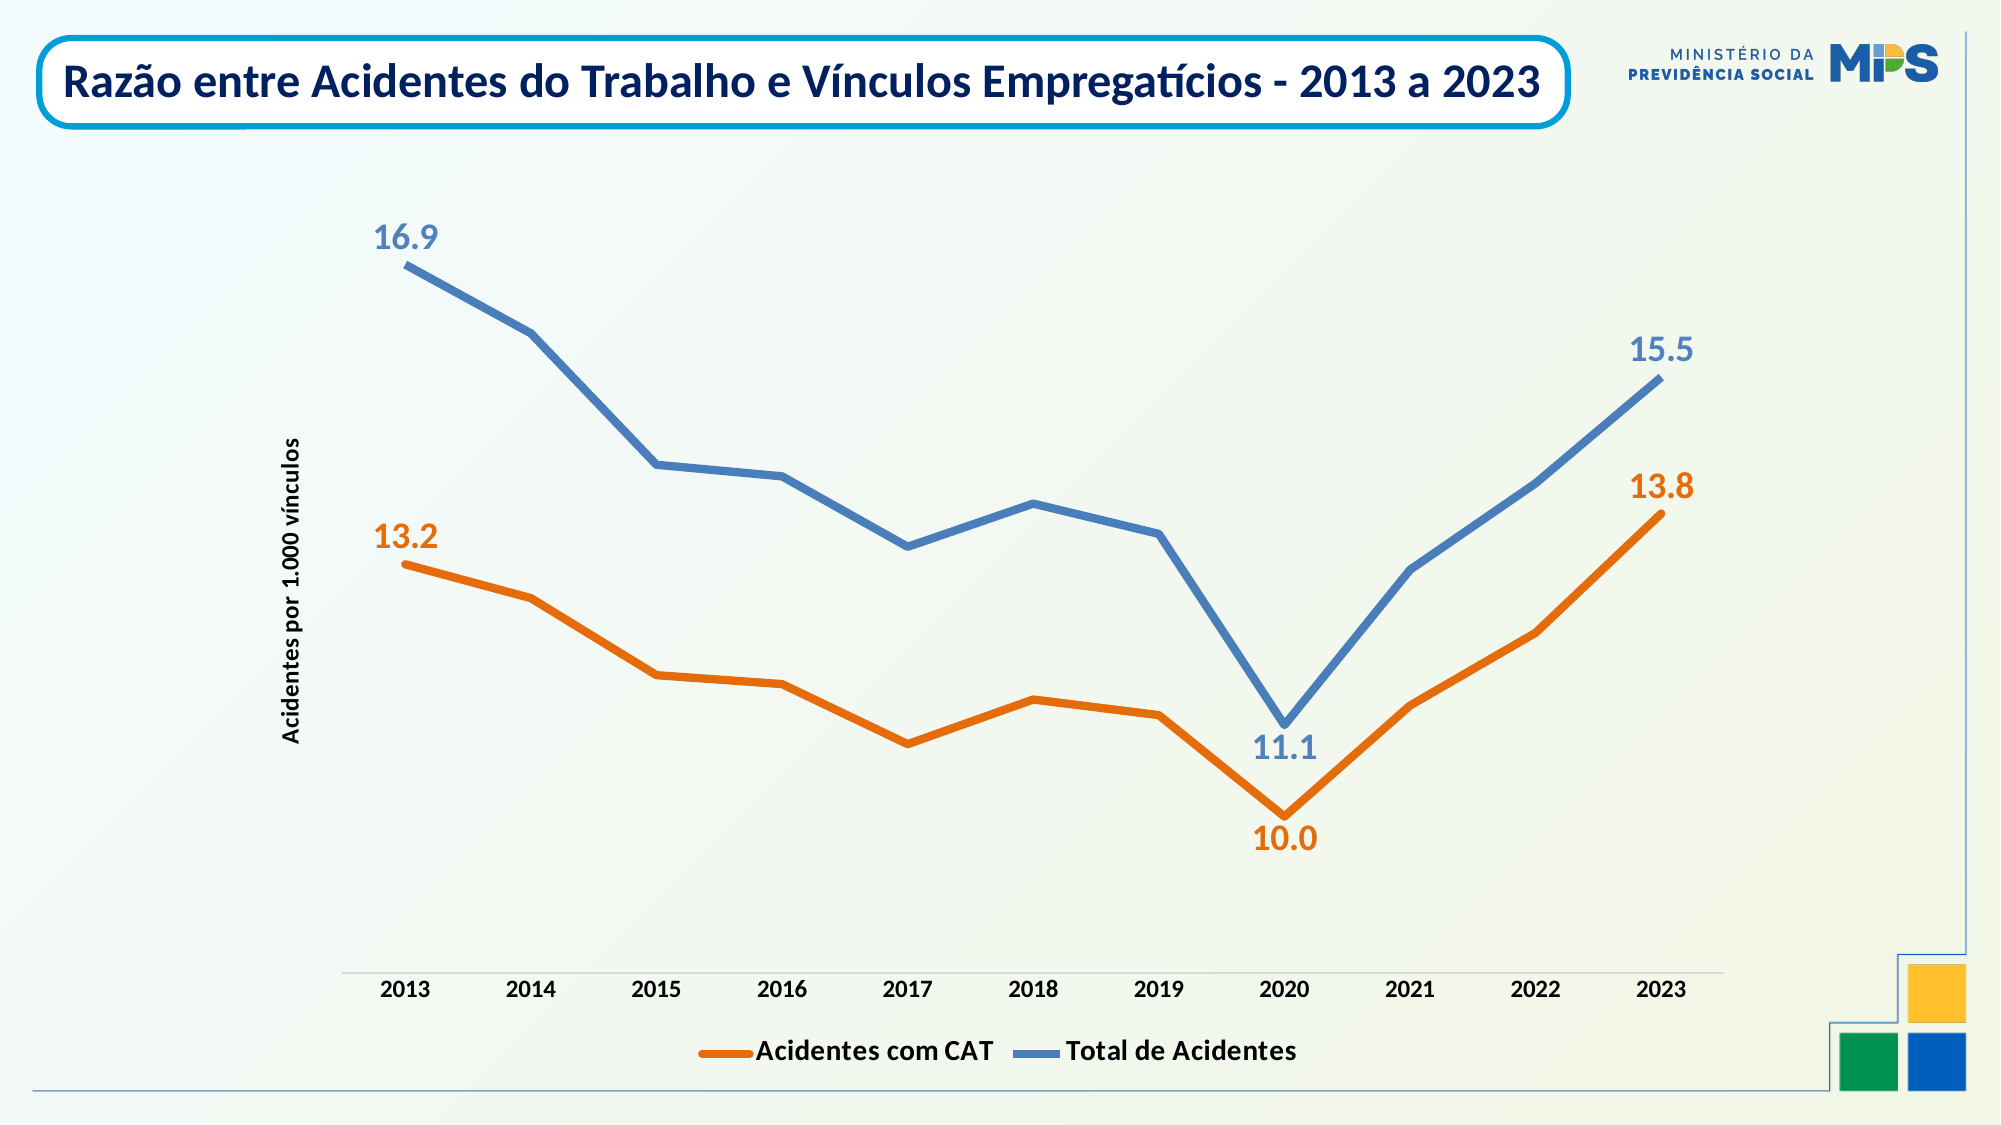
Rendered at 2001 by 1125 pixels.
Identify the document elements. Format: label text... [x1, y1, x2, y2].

chart [245, 161, 1755, 1075]
picture [0, 0, 2000, 1125]
text_box Razão entre Acidentes do Trabalho e Vínculos Empregatícios - 2013 a 2023 [37, 35, 1570, 129]
